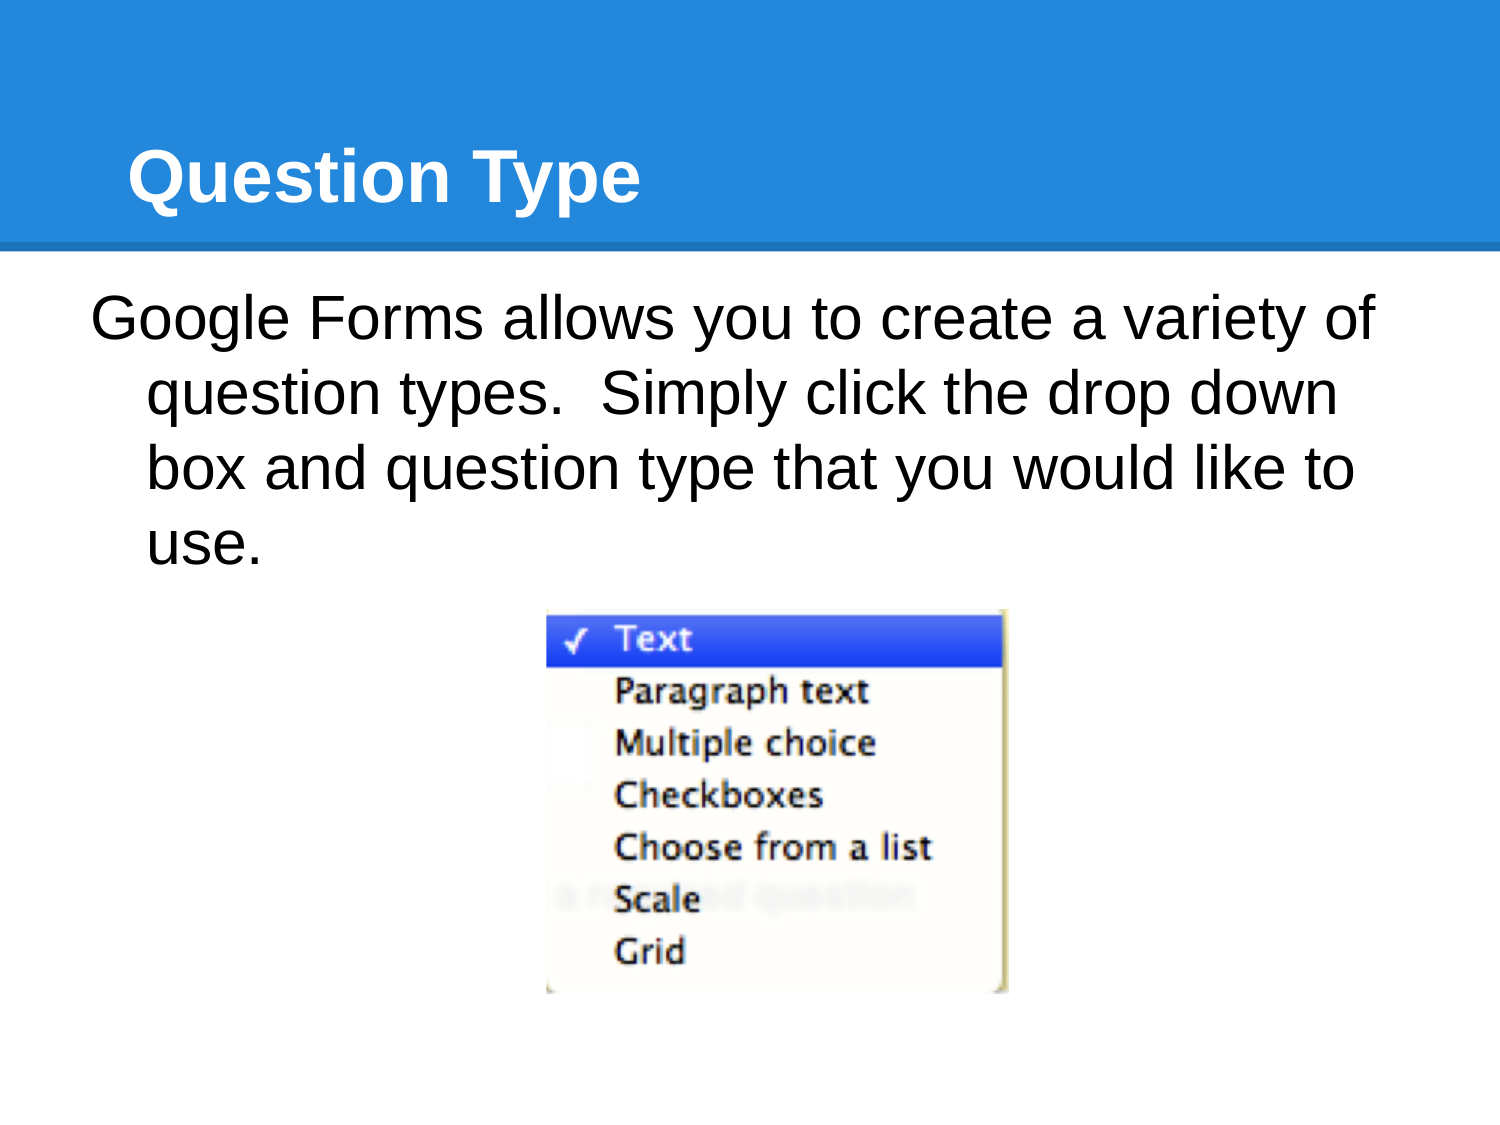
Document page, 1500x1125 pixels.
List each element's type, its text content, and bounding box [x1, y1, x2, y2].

list Google Forms allows you to create a variety of question types. Simply click the drop down box and question type that you would like to use. [75, 262, 1425, 931]
title Question Type [75, 14, 1425, 233]
text_box [546, 609, 1009, 994]
